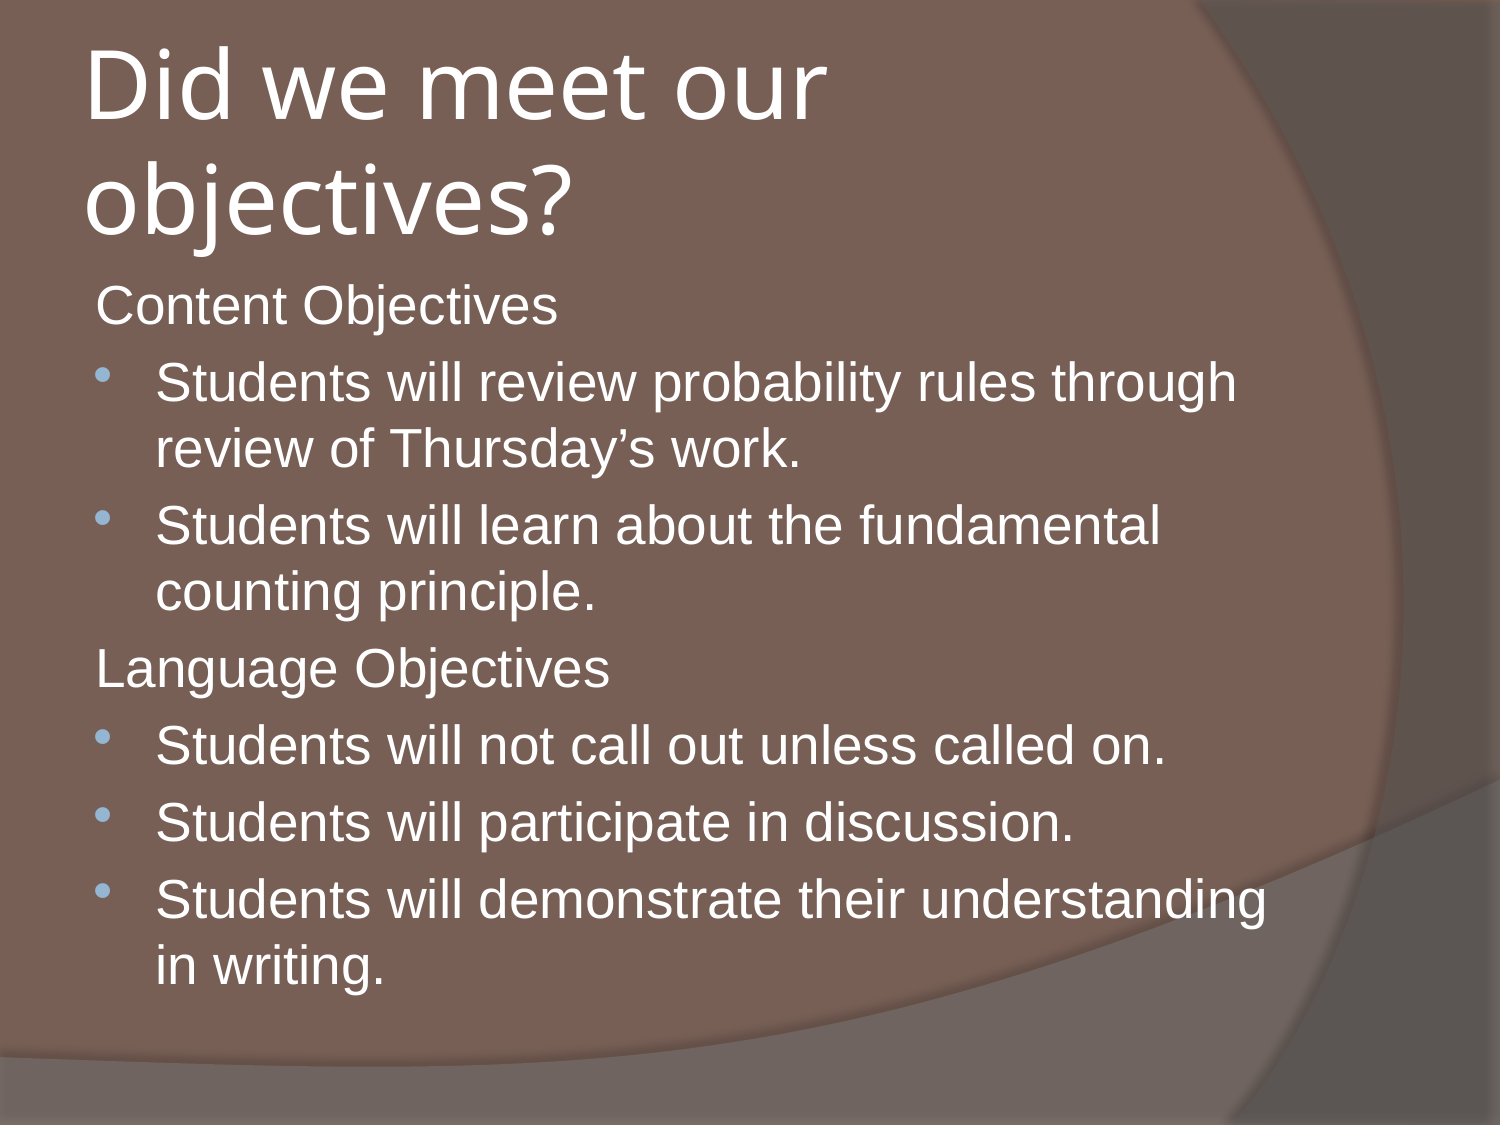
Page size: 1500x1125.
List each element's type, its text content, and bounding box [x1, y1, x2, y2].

list Content Objectives Students will review probability rules through review of Thursday’s work. Students will learn about the fundamental counting principle. Language Objectives Students will not call out unless called on. Students will participate in discussion. Students will demonstrate their understanding in writing. [75, 262, 1300, 1005]
title Did we meet our objectives? [75, 45, 1300, 233]
